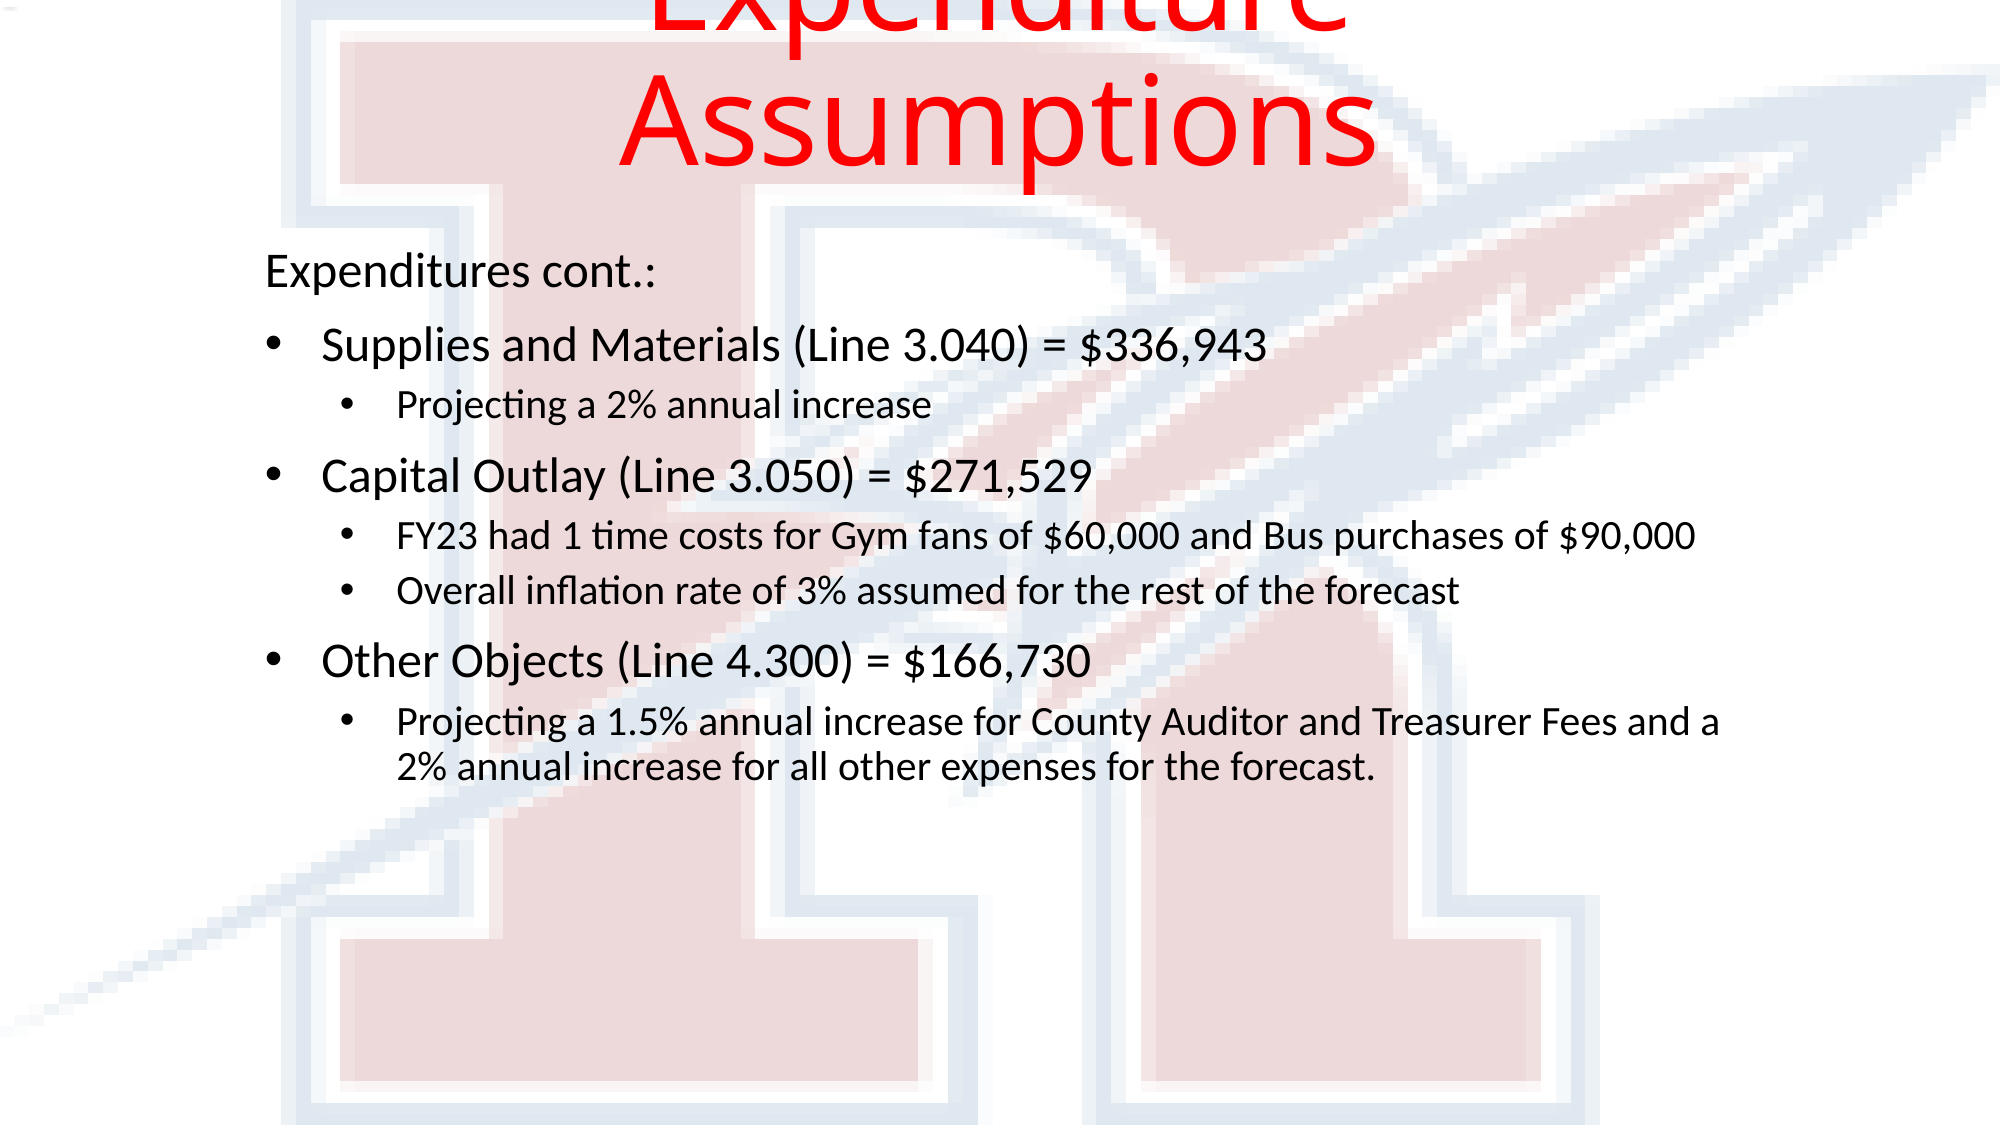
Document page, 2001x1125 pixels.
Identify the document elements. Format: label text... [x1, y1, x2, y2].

subtitle Expenditures cont.: Supplies and Materials (Line 3.040) = $336,943 Projecting a 2% annual increase Capital Outlay (Line 3.050) = $271,529 FY23 had 1 time costs for Gym fans of $60,000 and Bus purchases of $90,000 Overall inflation rate of 3% assumed for the rest of the forecast Other Objects (Line 4.300) = $166,730 Projecting a 1.5% annual increase for County Auditor and Treasurer Fees and a 2% annual increase for all other expenses for the forecast. [249, 236, 1750, 1028]
title Expenditure Assumptions [249, 41, 1750, 200]
